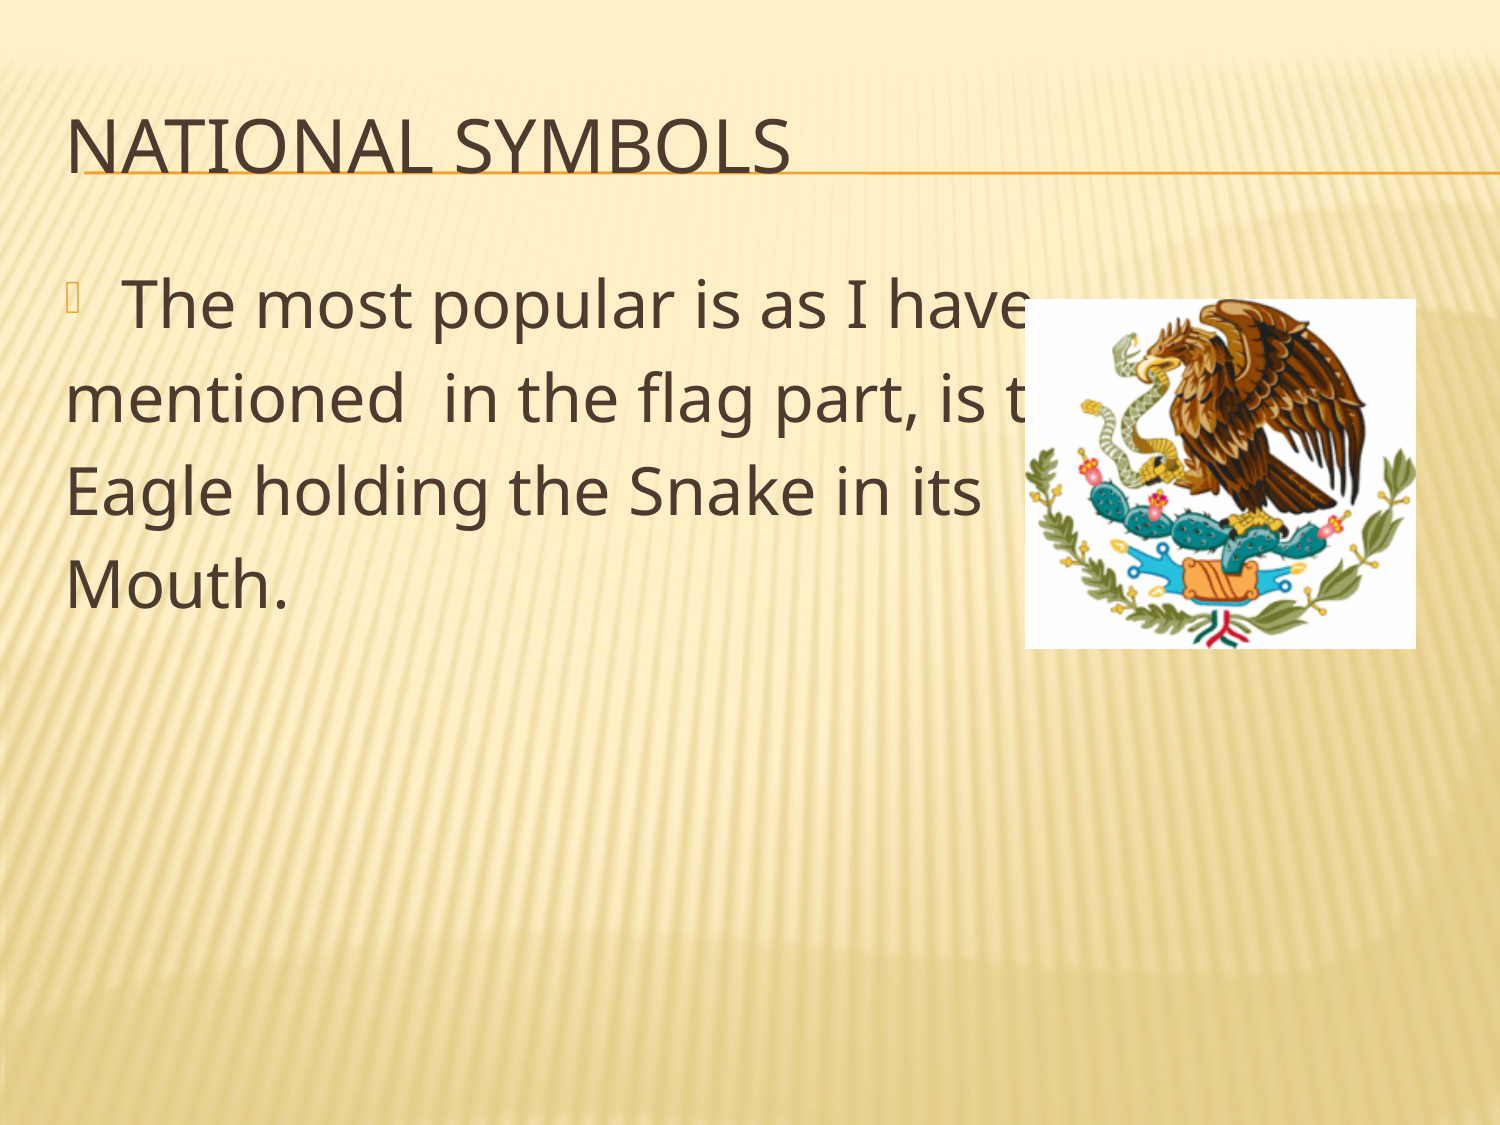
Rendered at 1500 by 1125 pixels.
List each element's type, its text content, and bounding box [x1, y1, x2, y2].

list The most popular is as I have mentioned in the flag part, is the Eagle holding the Snake in its Mouth. [50, 254, 1475, 998]
picture [1024, 299, 1416, 649]
title National Symbols [50, 75, 1475, 213]
